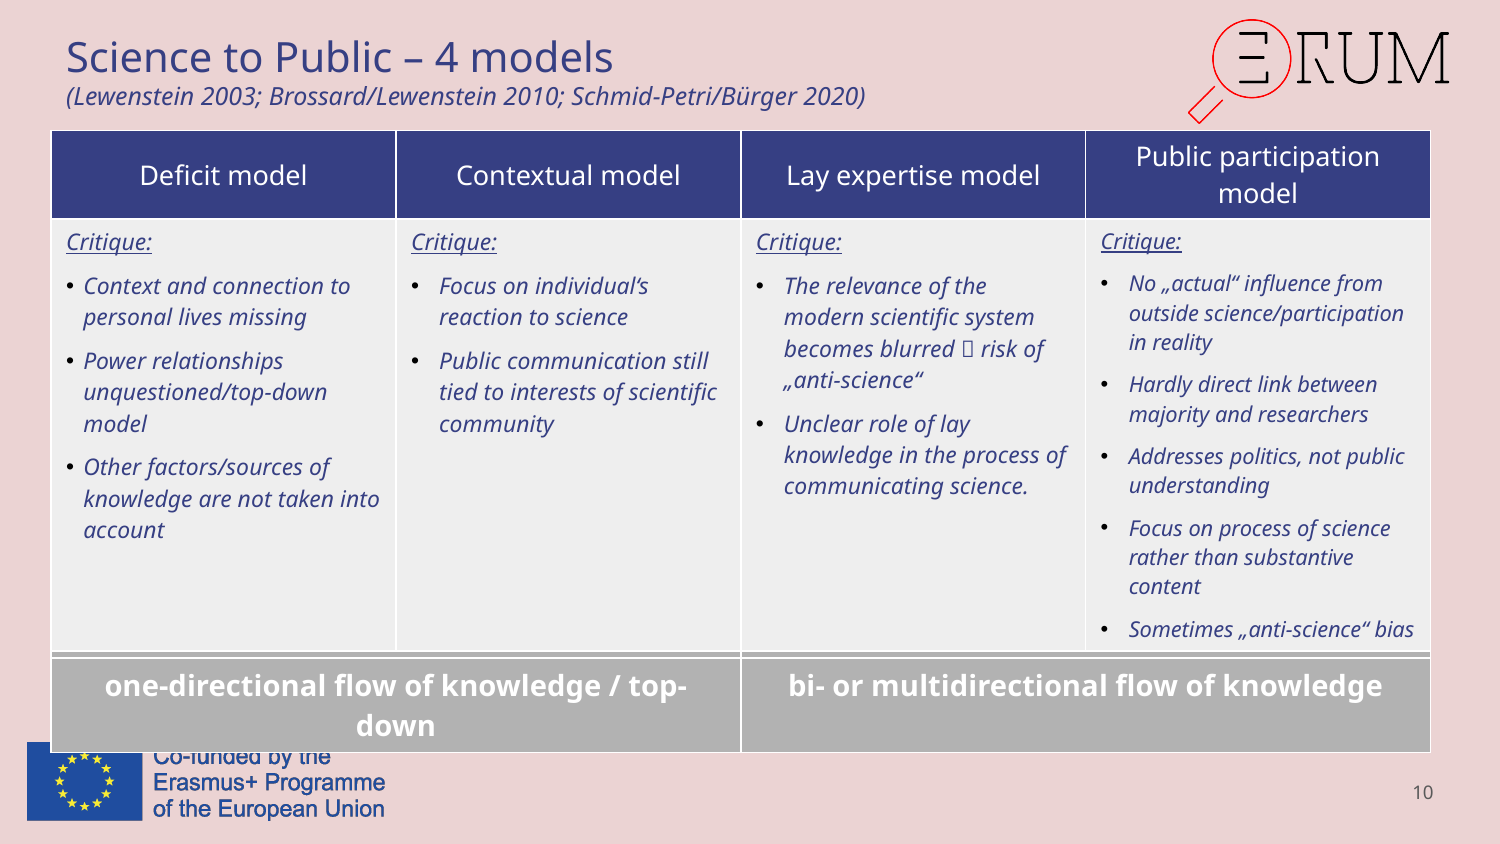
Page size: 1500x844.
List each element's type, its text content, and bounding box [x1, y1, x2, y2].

picture [1136, 0, 1500, 137]
table_cell ENGAGING THE PUBLIC [742, 652, 1430, 657]
table_header Contextual model [397, 131, 740, 218]
table_cell DELIVERY OF INFORMATION [52, 652, 740, 657]
table_header Public participation model [1086, 131, 1430, 218]
picture [27, 742, 385, 821]
table_cell Critique: Context and connection to personal lives missing Power relationships unquestioned/top-down model Other factors/sources of knowledge are not taken into account [52, 220, 395, 650]
title Science to Public – 4 models (Lewenstein 2003; Brossard/Lewenstein 2010; Schmid-Petri/Bürger 2020) [51, 15, 1168, 110]
table_header Lay expertise model [742, 131, 1085, 218]
table_cell Critique: Focus on individual‘s reaction to science Public communication still tied to interests of scientific community [397, 220, 740, 650]
table_cell Critique: No „actual“ influence from outside science/participation in reality Hardly direct link between majority and researchers Addresses politics, not public understanding Focus on process of science rather than substantive content Sometimes „anti-science“ bias [1086, 220, 1430, 650]
table_header Deficit model [52, 131, 395, 218]
table_header bi- or multidirectional flow of knowledge [742, 659, 1430, 752]
slide_number 10 [1358, 761, 1449, 826]
table_cell Critique: The relevance of the modern scientific system becomes blurred  risk of „anti-science“ Unclear role of lay knowledge in the process of communicating science. [742, 220, 1085, 650]
table_header one-directional flow of knowledge / top-down [52, 659, 740, 752]
